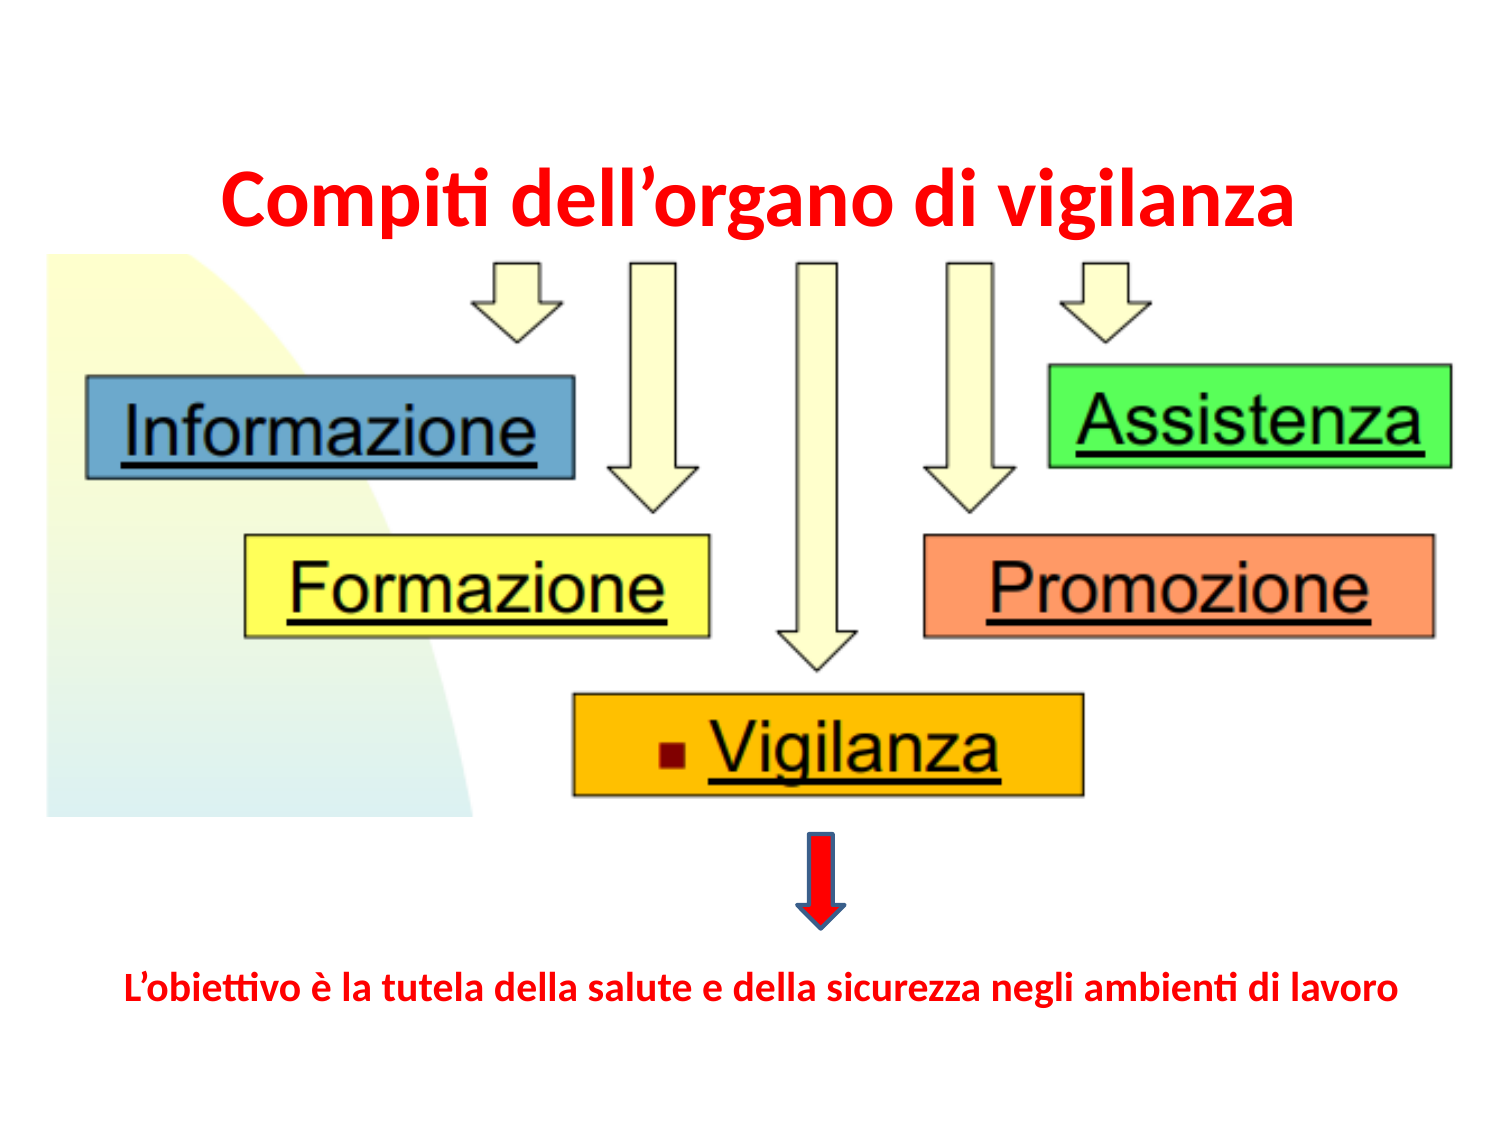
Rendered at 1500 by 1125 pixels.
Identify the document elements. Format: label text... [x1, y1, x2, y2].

text_box L’obiettivo è la tutela della salute e della sicurezza negli ambienti di lavoro [88, 952, 1436, 1018]
picture [45, 254, 1482, 817]
text_box Compiti dell’organo di vigilanza [206, 136, 1400, 251]
text_box [795, 831, 847, 931]
